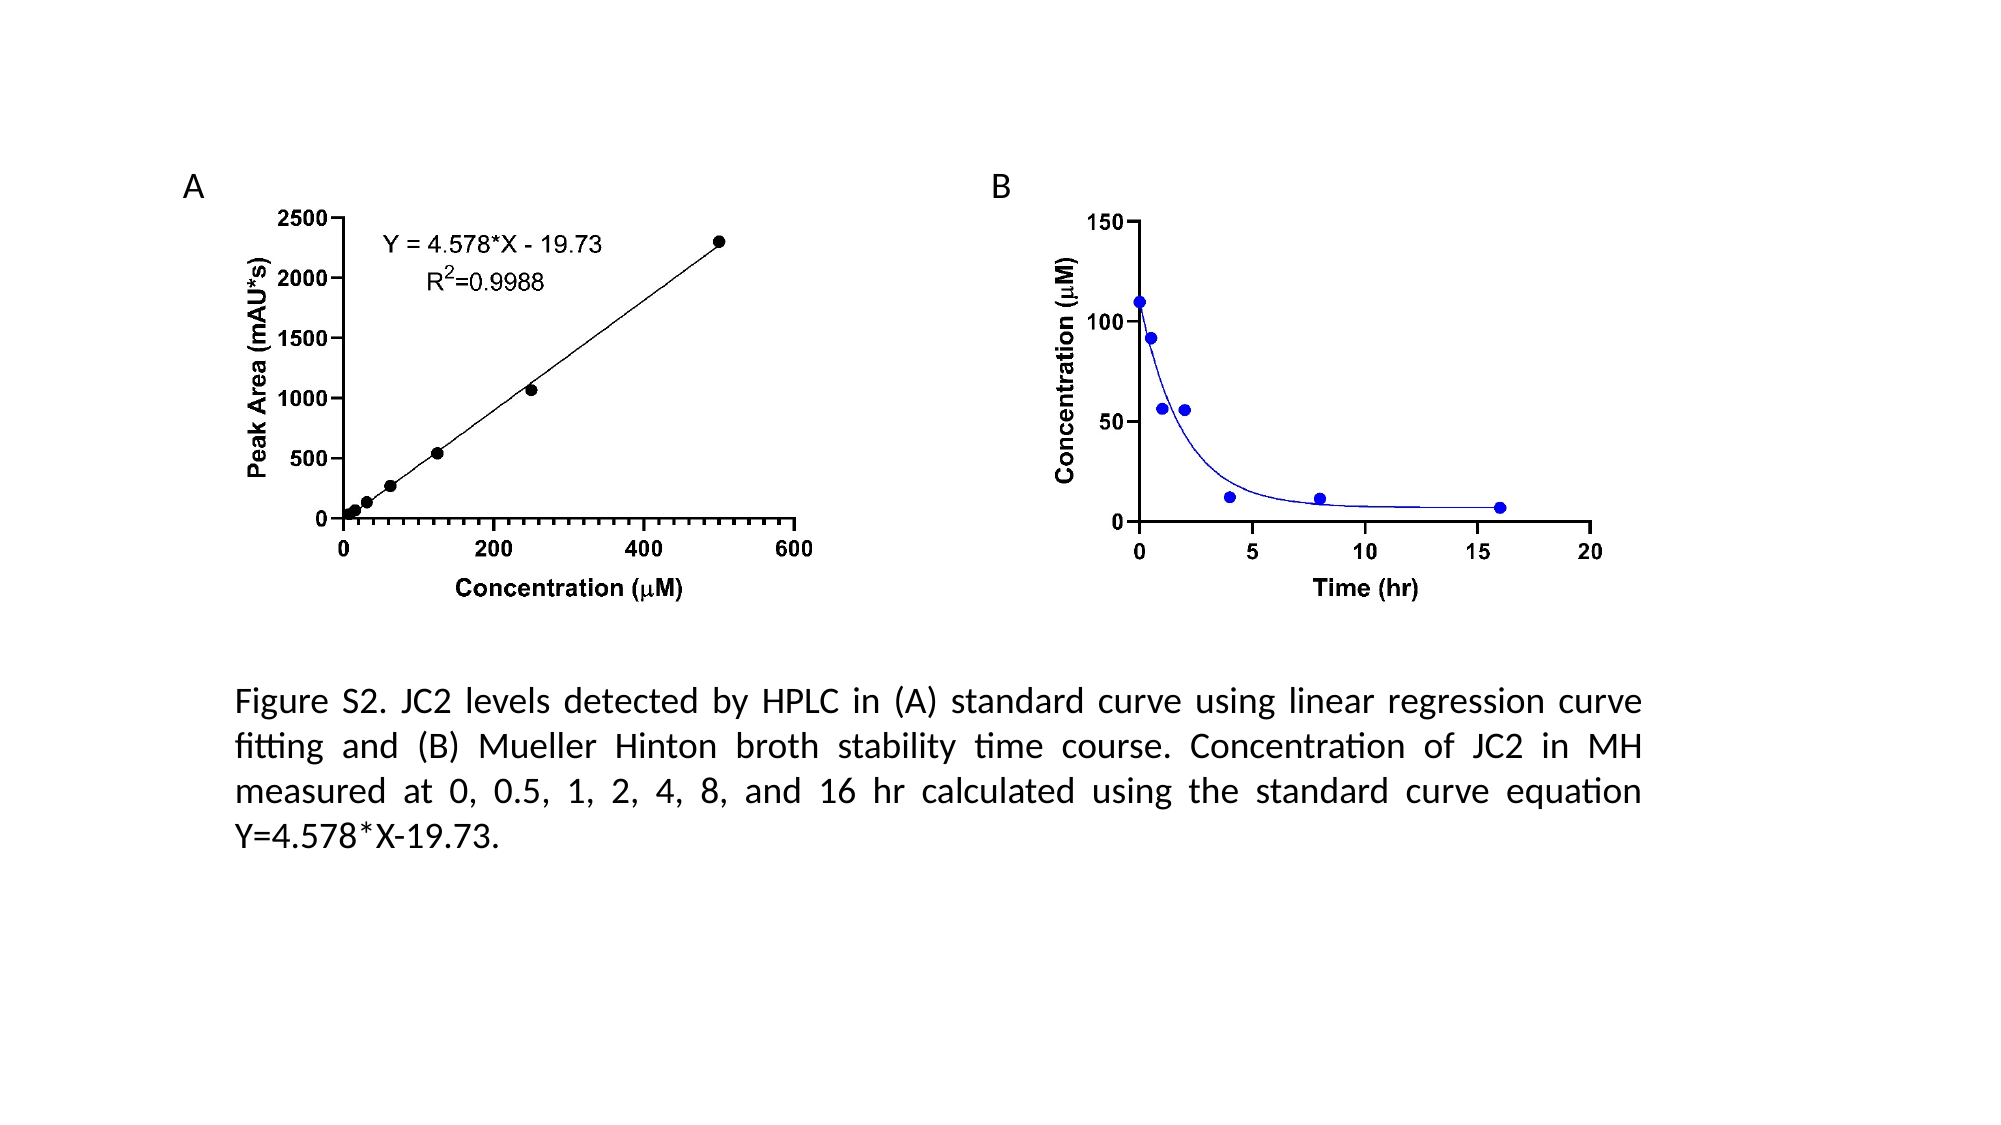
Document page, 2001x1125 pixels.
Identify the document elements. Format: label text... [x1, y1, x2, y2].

picture [1026, 199, 1659, 624]
text_box Figure S2. JC2 levels detected by HPLC in (A) standard curve using linear regression curve fitting and (B) Mueller Hinton broth stability time course. Concentration of JC2 in MH measured at 0, 0.5, 1, 2, 4, 8, and 16 hr calculated using the standard curve equation Y=4.578*X-19.73. [220, 668, 1659, 864]
picture [220, 199, 863, 623]
text_box A [168, 153, 220, 214]
text_box B [976, 153, 1027, 214]
